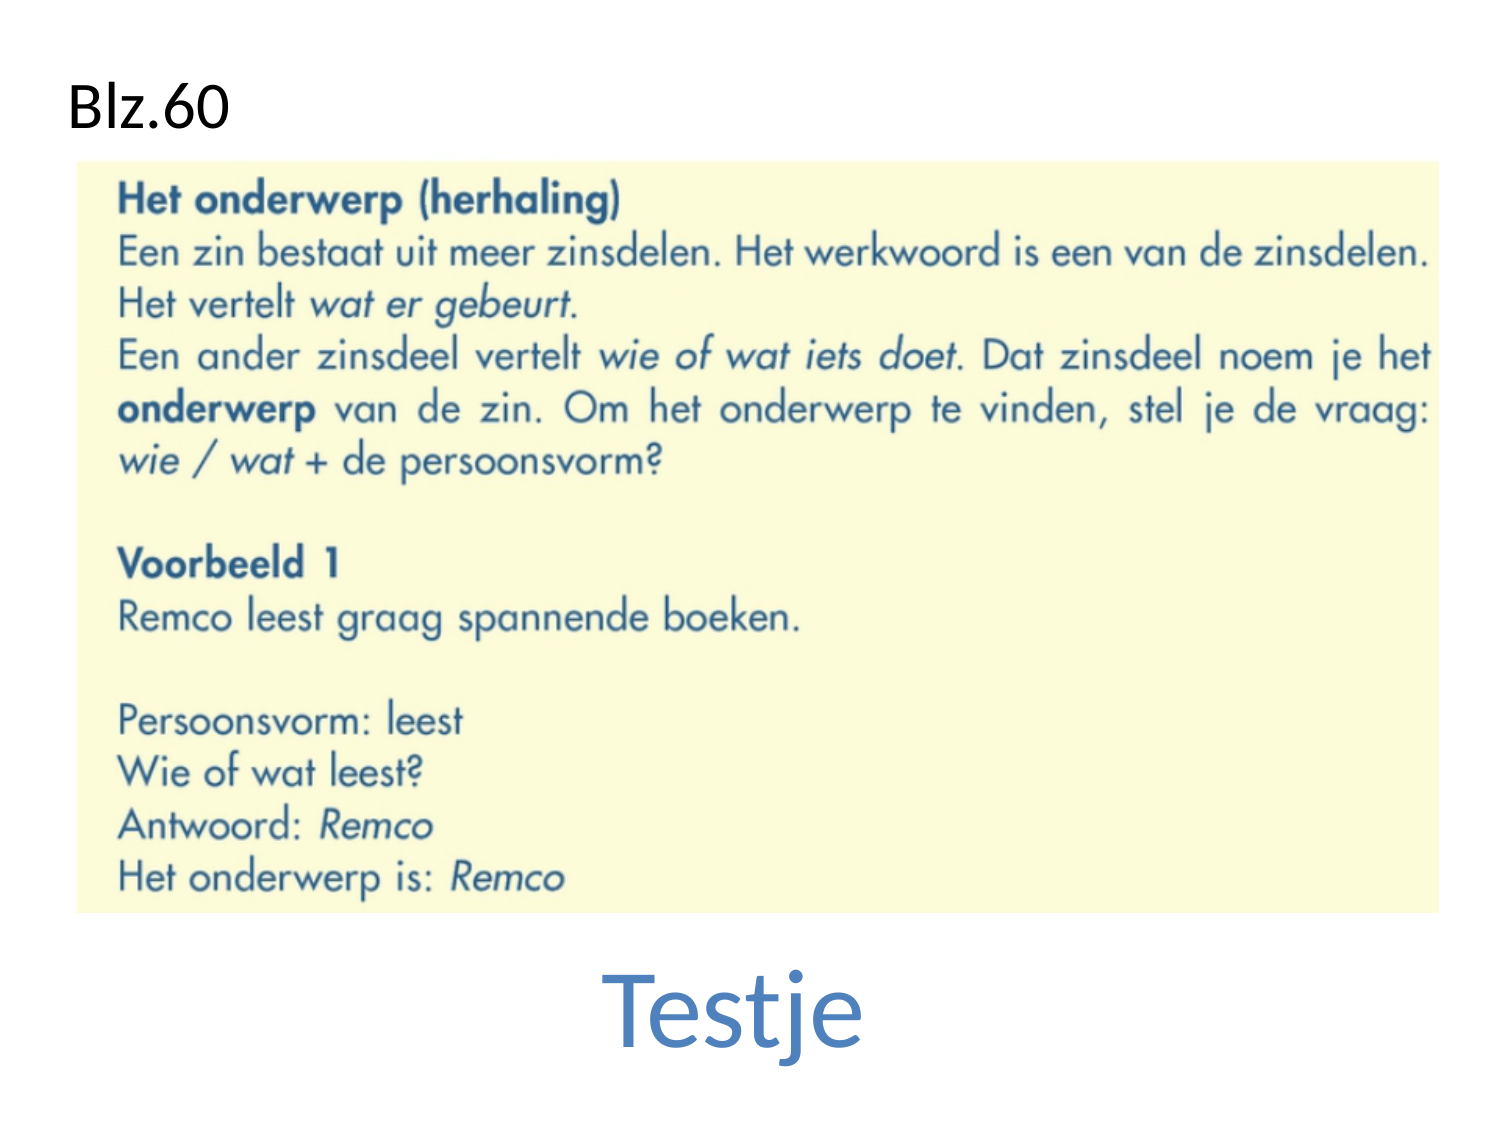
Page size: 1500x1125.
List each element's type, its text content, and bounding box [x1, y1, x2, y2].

text_box Blz.60 [53, 54, 349, 145]
text_box Testje [586, 927, 906, 1078]
picture [76, 144, 1440, 913]
